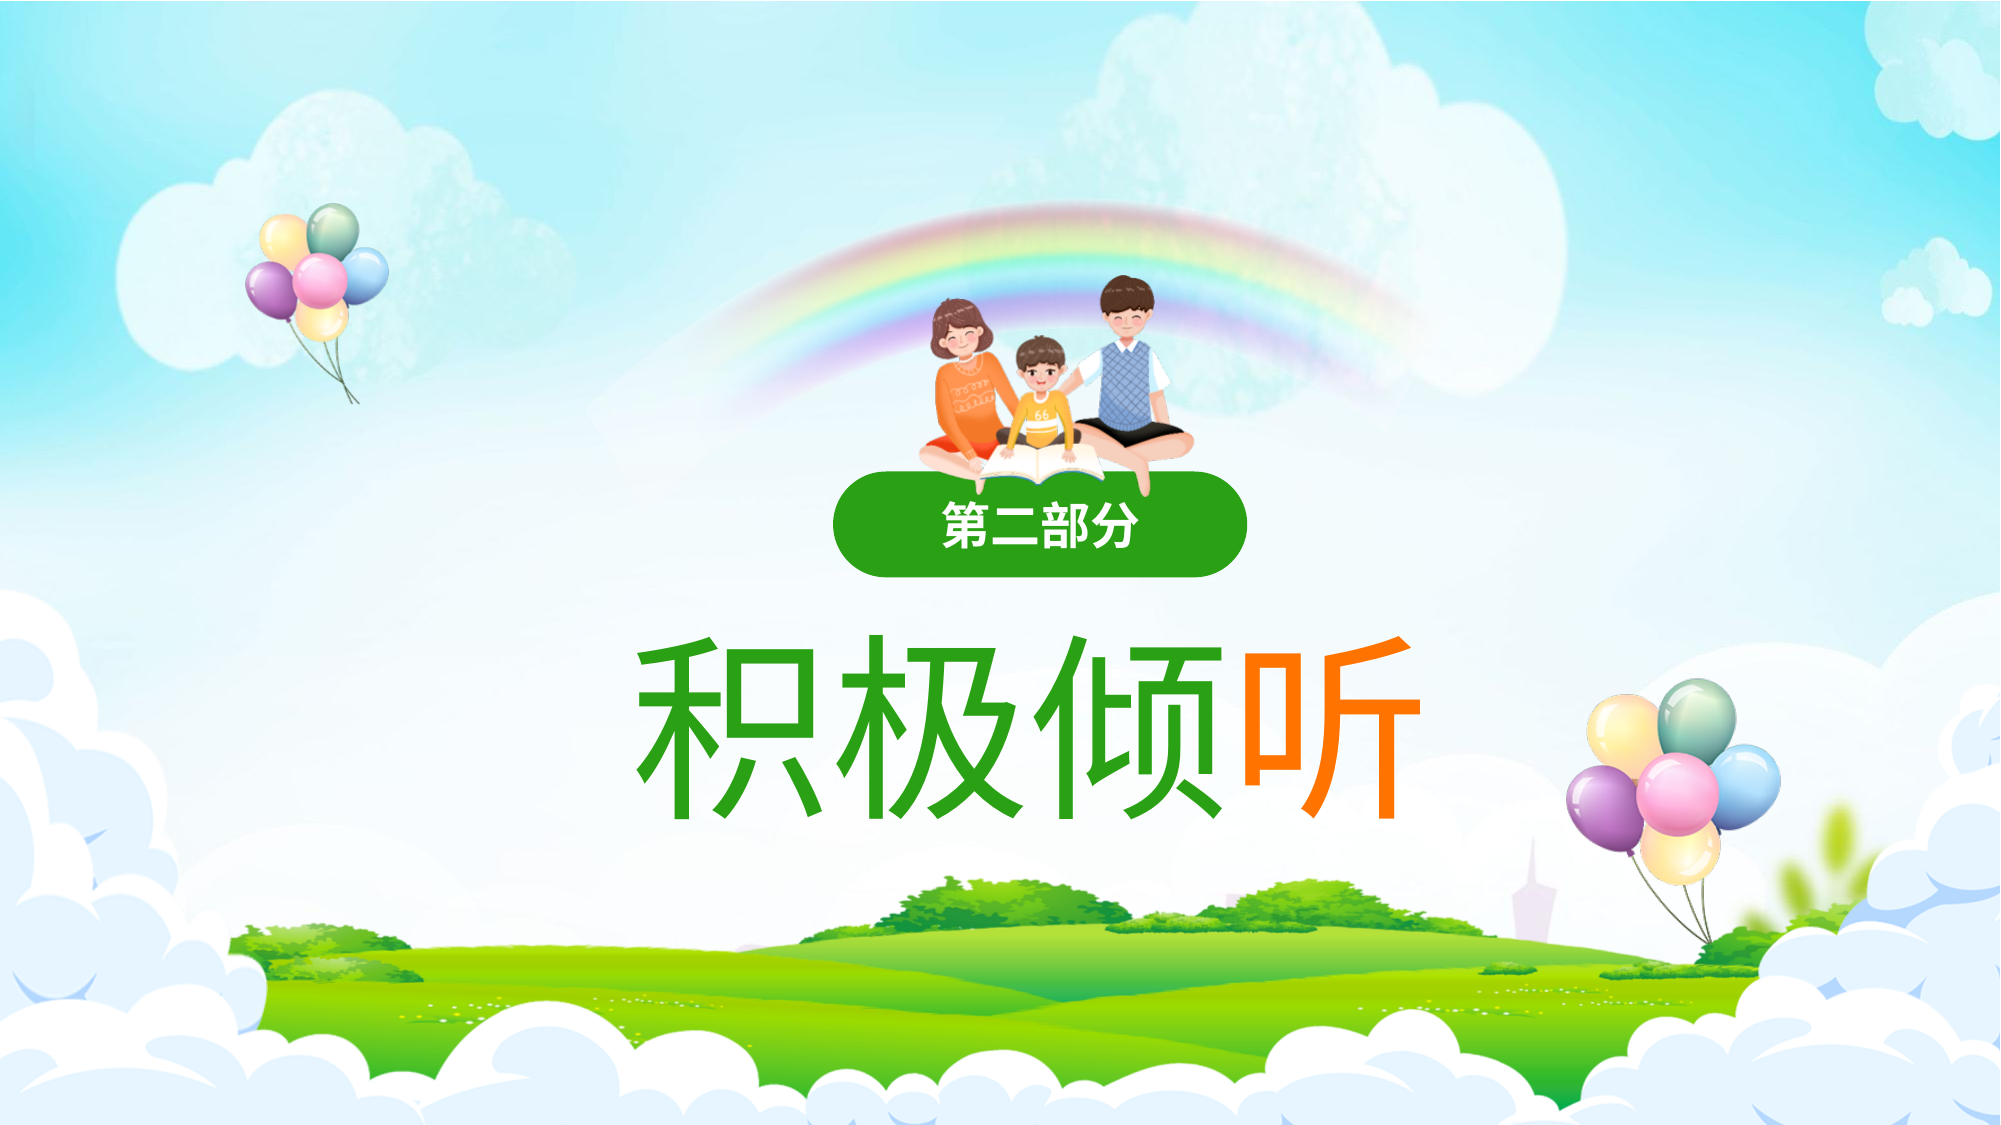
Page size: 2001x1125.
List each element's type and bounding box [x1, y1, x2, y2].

text_box [832, 251, 1248, 579]
picture [167, 174, 446, 438]
text_box [611, 596, 1451, 854]
picture [481, 146, 1617, 529]
text_box [0, 125, 2000, 1125]
text_box [0, 1, 2000, 124]
